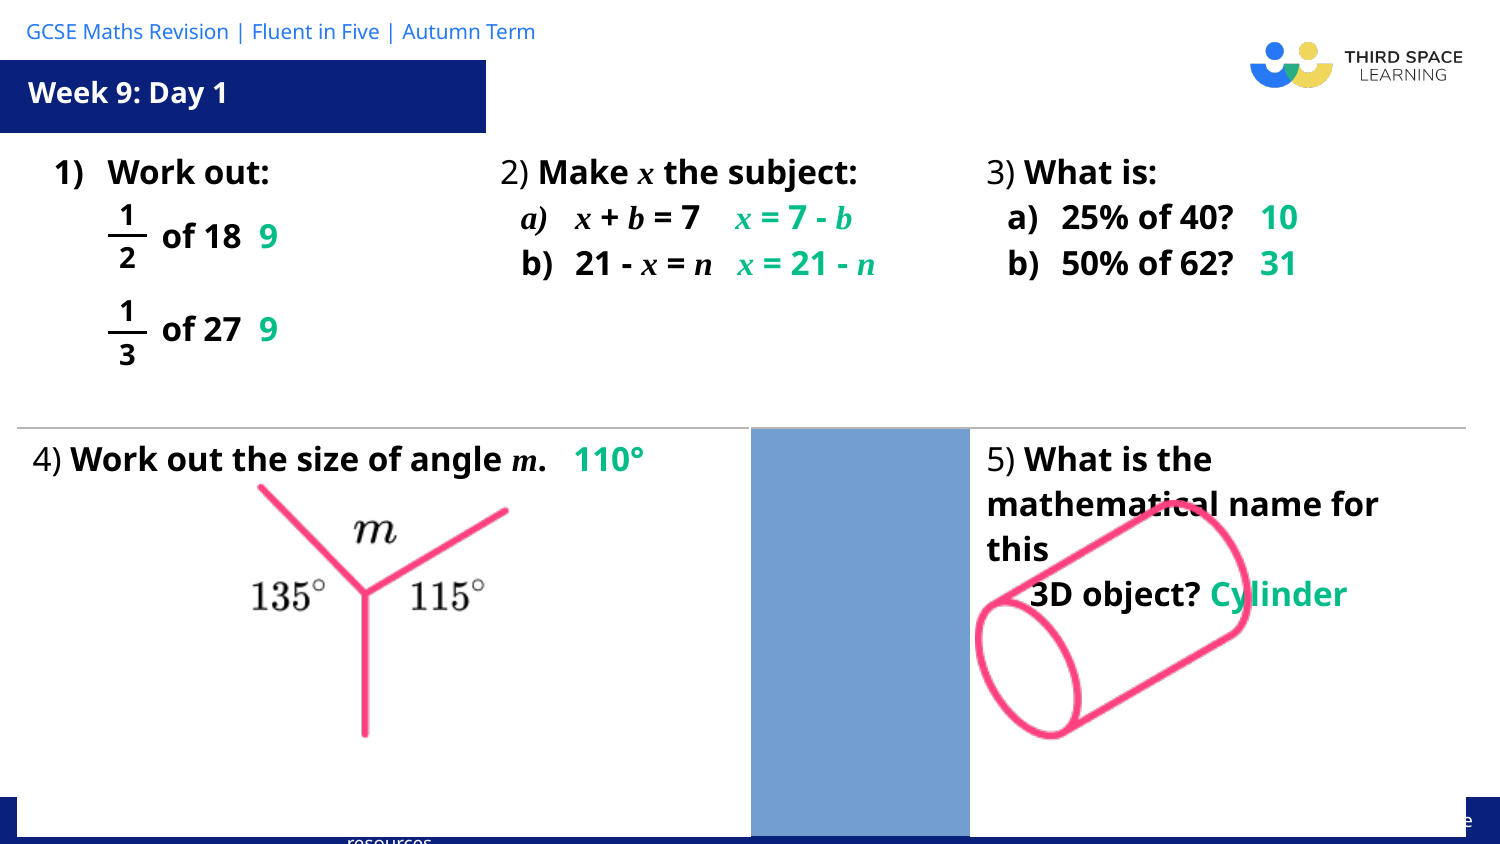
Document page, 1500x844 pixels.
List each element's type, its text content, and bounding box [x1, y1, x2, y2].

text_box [107, 195, 148, 276]
table_cell 5) What is the mathematical name for this 3D object? Cylinder [972, 429, 1464, 835]
table_header 3) What is: 25% of 40? 10 50% of 62? 31 [972, 142, 1464, 427]
table_header 2) Make x the subject: x + b = 7 x = 7 - b 21 - x = n x = 21 - n [486, 142, 970, 427]
text_box of 27 9 [148, 292, 429, 363]
picture [1250, 33, 1465, 99]
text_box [107, 292, 148, 373]
picture [250, 483, 510, 739]
table_header Work out: [19, 142, 484, 427]
text_box Week 9: Day 1 [13, 59, 383, 160]
text_box of 18 9 [152, 200, 429, 271]
table_cell 4) Work out the size of angle m. 110° [19, 429, 749, 835]
picture [975, 500, 1252, 741]
